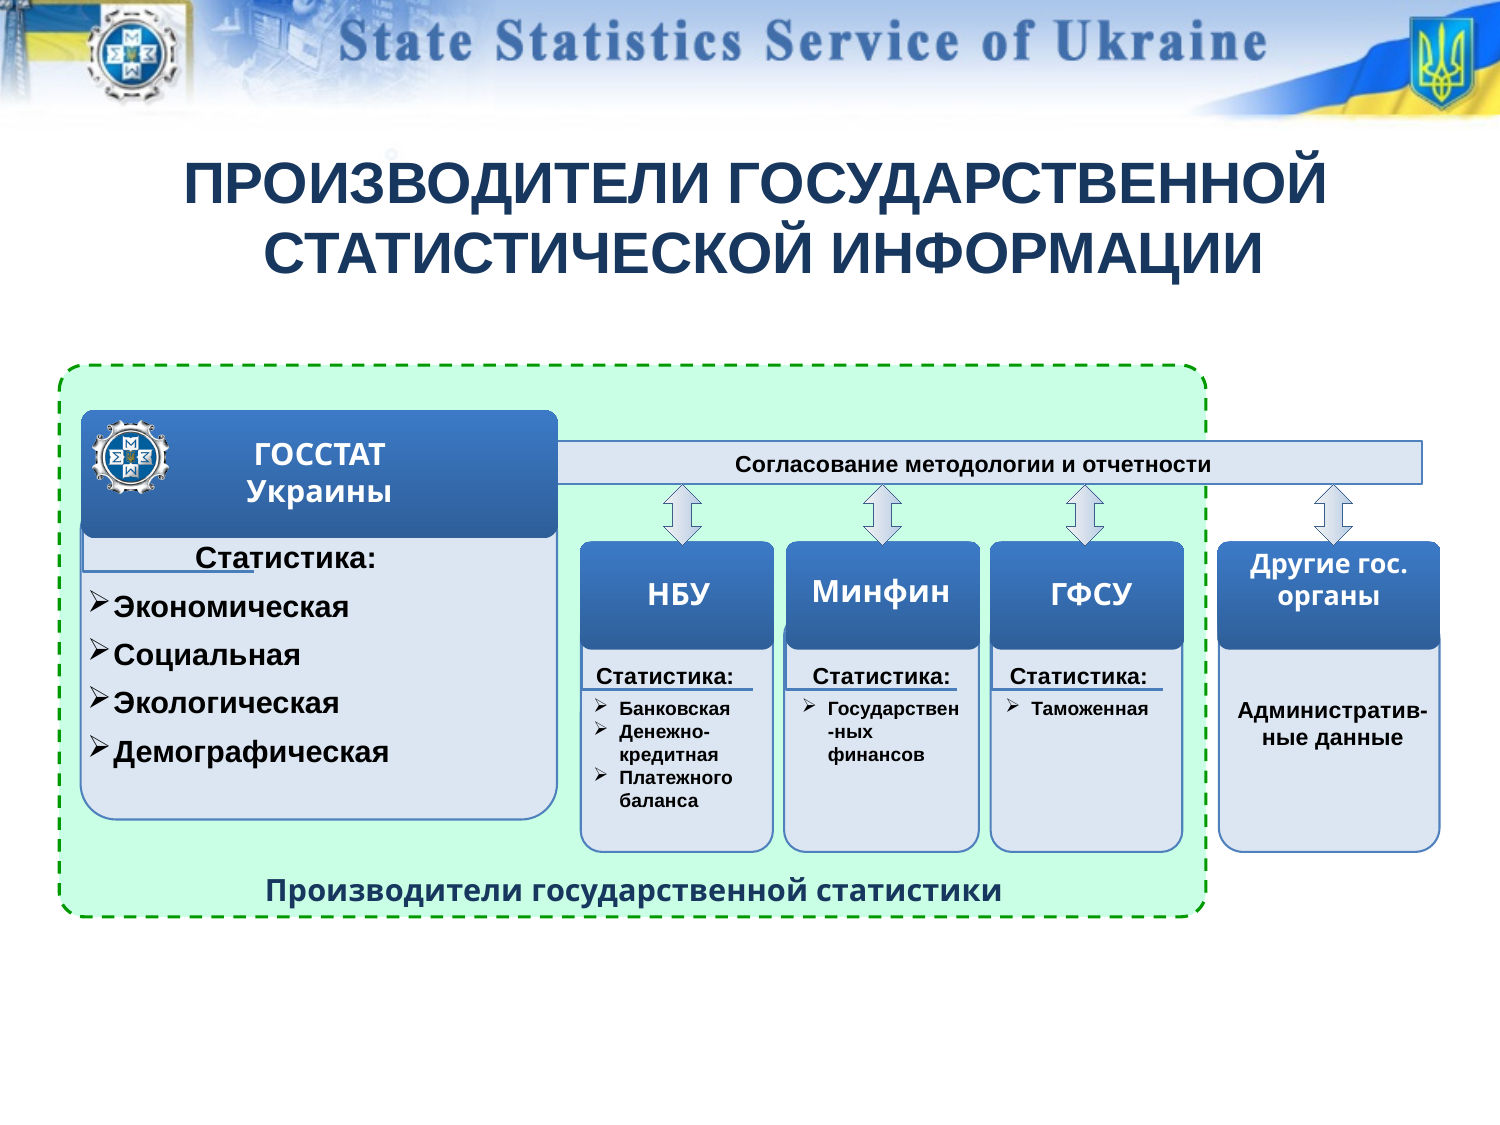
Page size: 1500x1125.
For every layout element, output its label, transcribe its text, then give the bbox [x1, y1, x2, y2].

text_box Минфин [805, 563, 957, 616]
text_box [580, 645, 773, 852]
text_box Статистика: Государствен-ных финансов [787, 654, 977, 773]
text_box [1314, 484, 1353, 538]
text_box [581, 645, 648, 654]
text_box Производители государственной статистической информации [168, 138, 1344, 293]
text_box [863, 484, 902, 546]
text_box НБУ [602, 567, 755, 619]
text_box [80, 530, 558, 820]
text_box ГОССТАТ Украины [178, 427, 461, 516]
text_box [663, 484, 702, 546]
text_box [558, 440, 1423, 485]
text_box [784, 629, 979, 852]
text_box [989, 541, 1185, 650]
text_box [1214, 538, 1451, 852]
text_box Статистика: Банковская Денежно- кредитная Платежного баланса [578, 654, 752, 819]
text_box [80, 409, 559, 539]
text_box [59, 365, 1206, 530]
text_box [59, 485, 1206, 917]
text_box ГФСУ [1015, 567, 1168, 620]
text_box [579, 541, 775, 650]
list [41, 290, 1471, 1047]
text_box [1066, 484, 1104, 546]
text_box [990, 645, 1183, 852]
text_box Статистика: Экономическая Социальная Экологическая Демографическая [54, 530, 518, 776]
text_box [991, 645, 1056, 654]
text_box [786, 643, 851, 690]
picture [0, 0, 1500, 1125]
text_box Производители государственной статистики [201, 862, 1067, 915]
text_box [785, 541, 981, 650]
text_box Статистика: Таможенная [990, 654, 1168, 727]
text_box Согласование методологии и отчетности [578, 442, 1369, 485]
